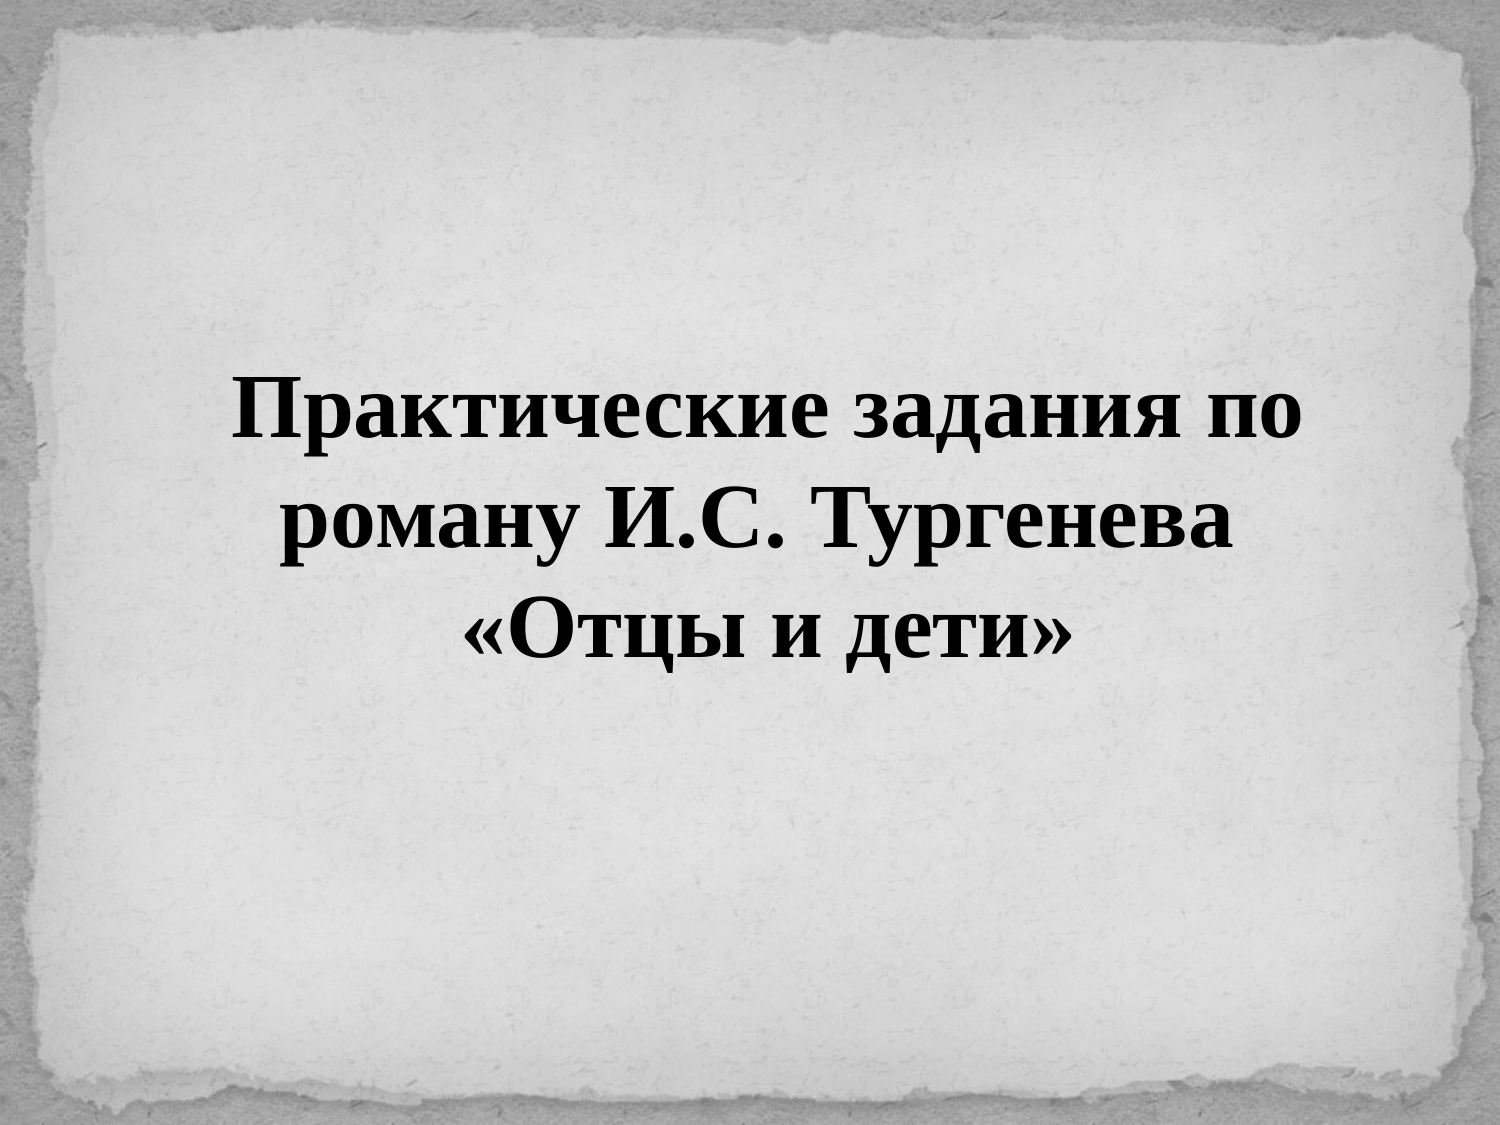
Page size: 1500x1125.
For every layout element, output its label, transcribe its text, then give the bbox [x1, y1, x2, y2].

text_box Практические задания по роману И.С. Тургенева «Отцы и дети» [190, 338, 1348, 683]
